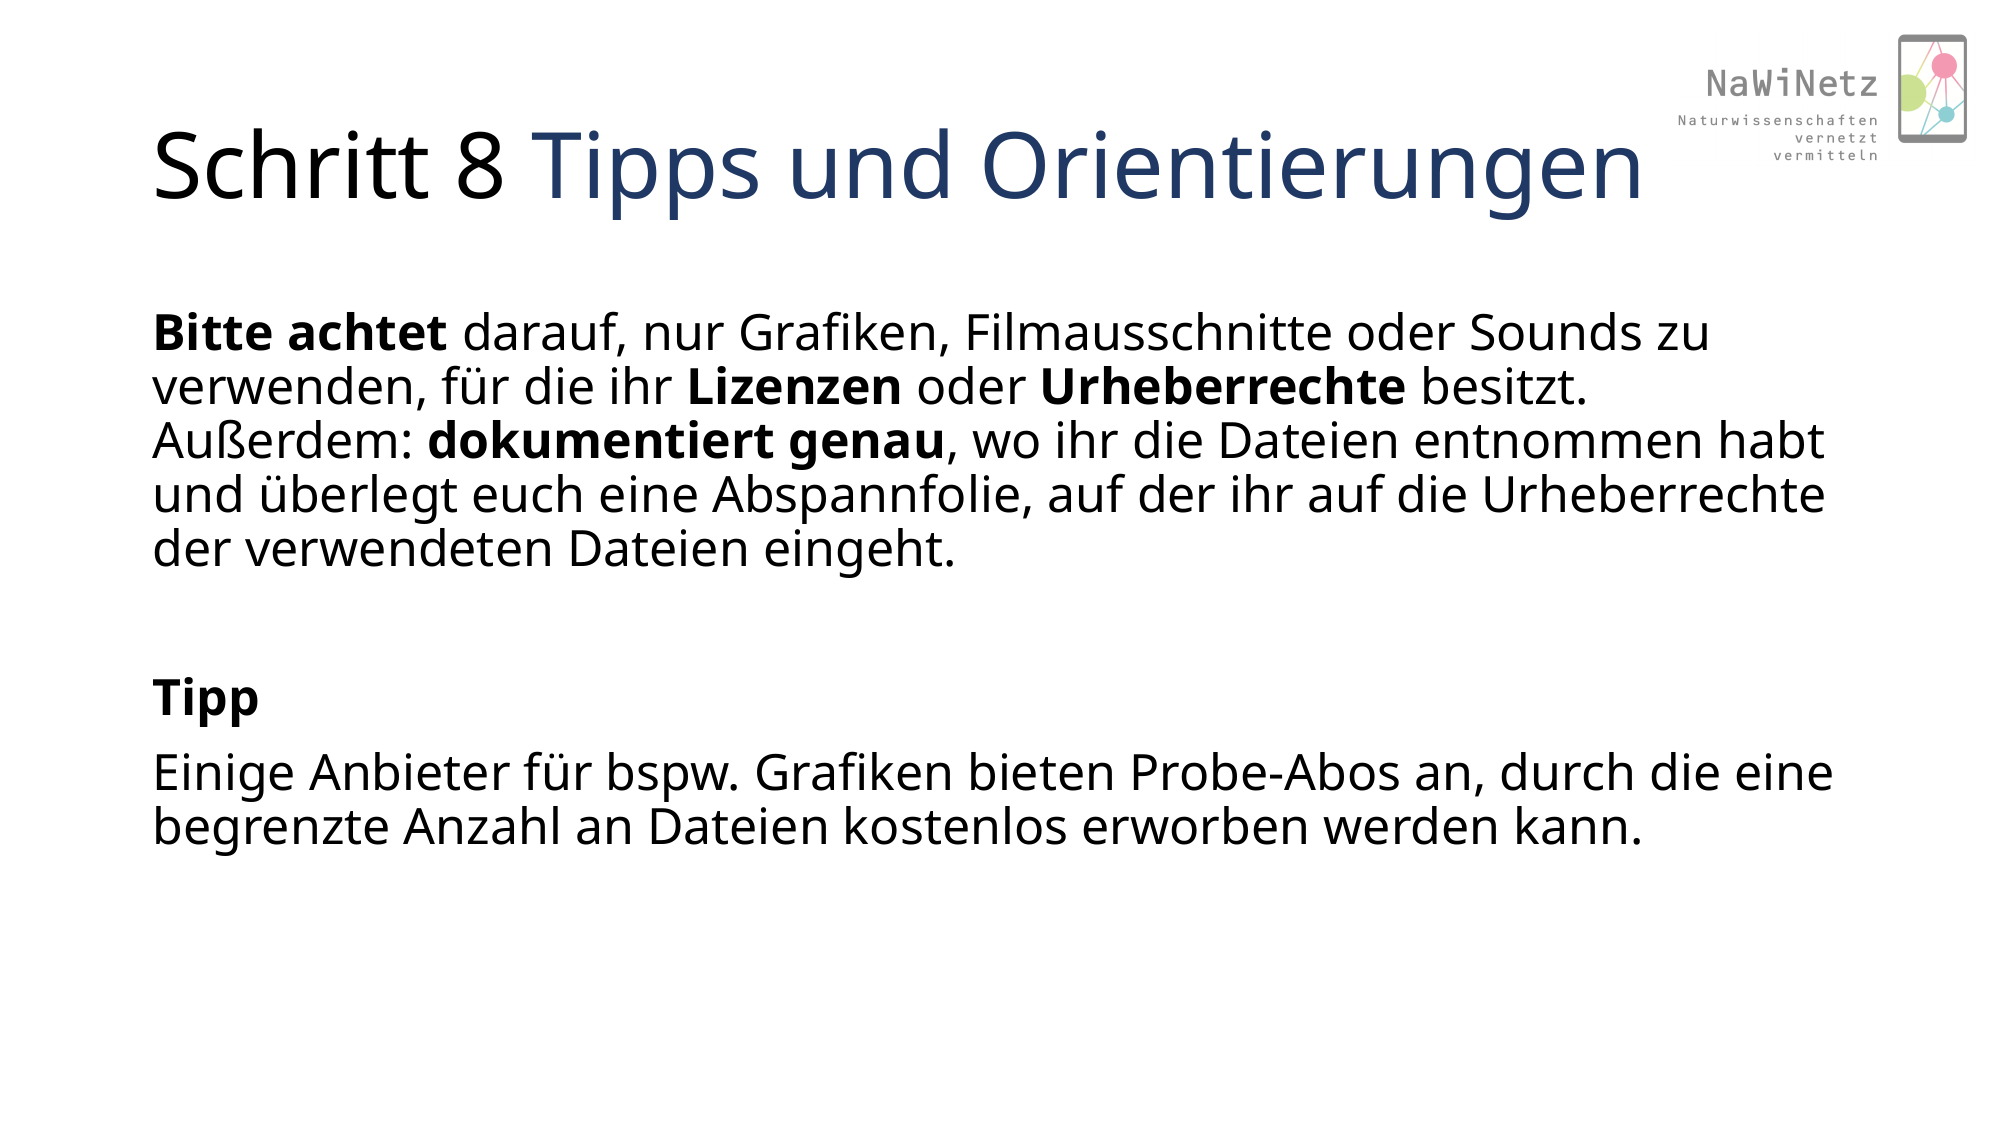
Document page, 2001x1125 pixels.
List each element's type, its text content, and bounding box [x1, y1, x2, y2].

list Bitte achtet darauf, nur Grafiken, Filmausschnitte oder Sounds zu verwenden, für die ihr Lizenzen oder Urheberrechte besitzt. Außerdem: dokumentiert genau, wo ihr die Dateien entnommen habt und überlegt euch eine Abspannfolie, auf der ihr auf die Urheberrechte der verwendeten Dateien eingeht. Tipp Einige Anbieter für bspw. Grafiken bieten Probe-Abos an, durch die eine begrenzte Anzahl an Dateien kostenlos erworben werden kann. [137, 299, 1863, 1014]
picture [1674, 29, 1975, 166]
title Schritt 8 Tipps und Orientierungen [137, 59, 1863, 278]
